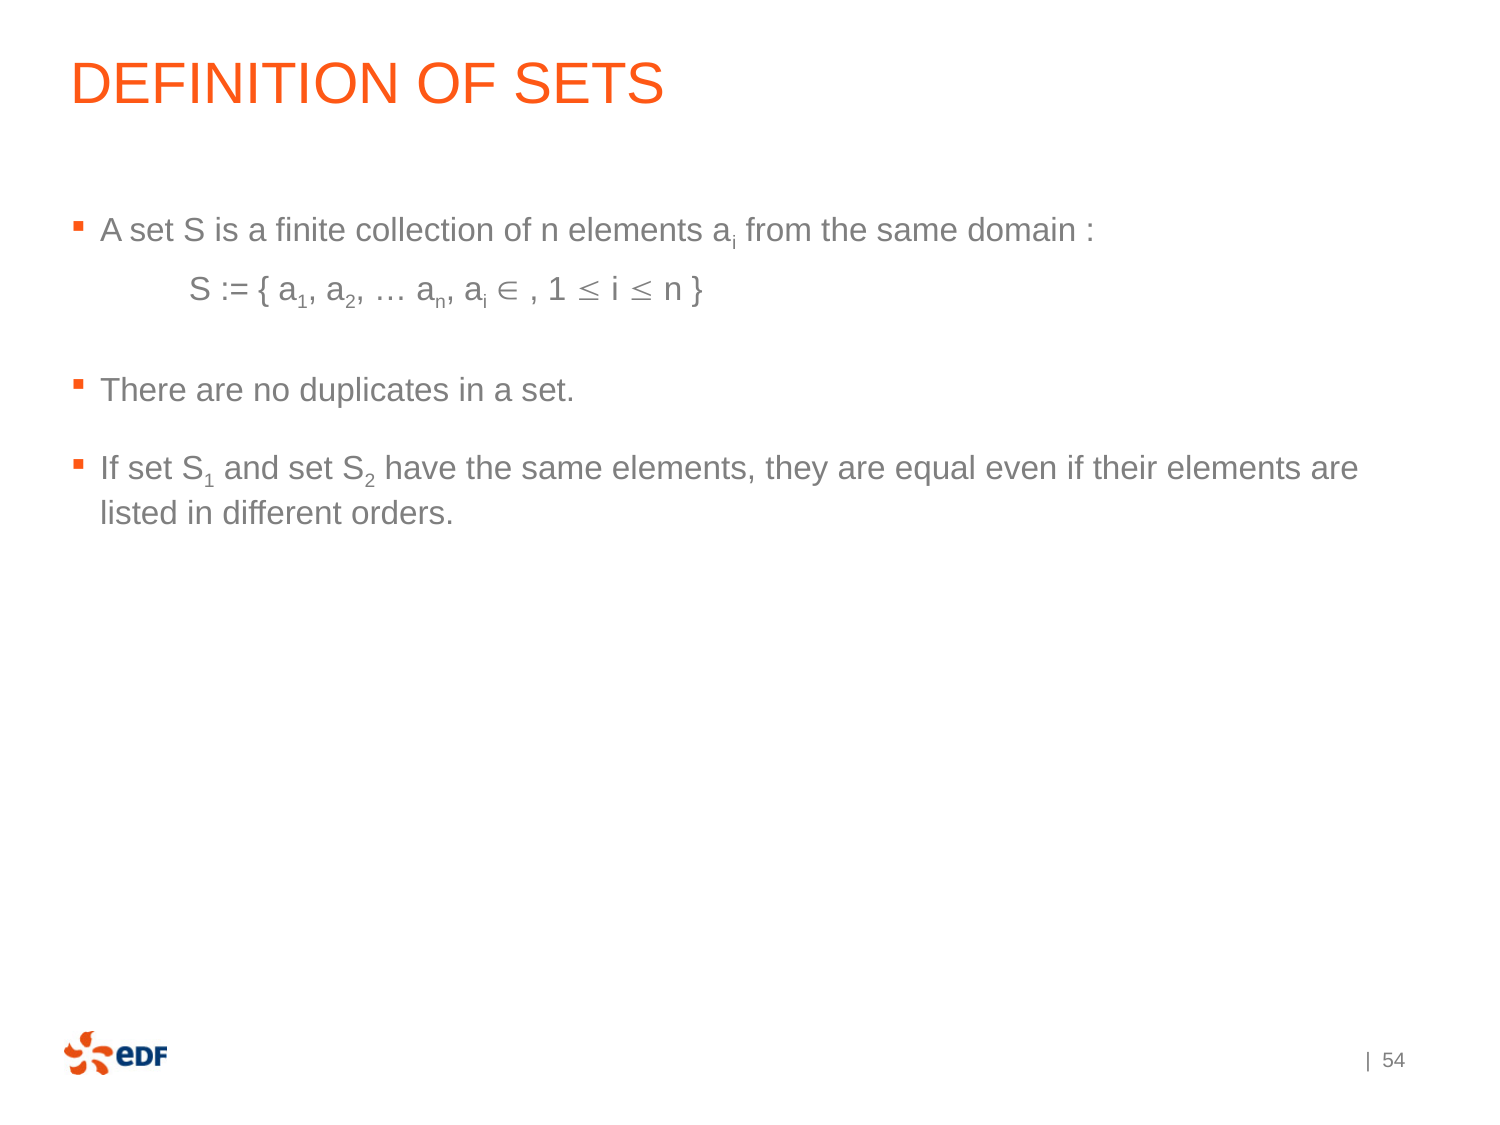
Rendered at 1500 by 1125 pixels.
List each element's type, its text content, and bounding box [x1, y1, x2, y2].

title Definition of sets [64, 45, 1436, 185]
picture [64, 1031, 167, 1075]
